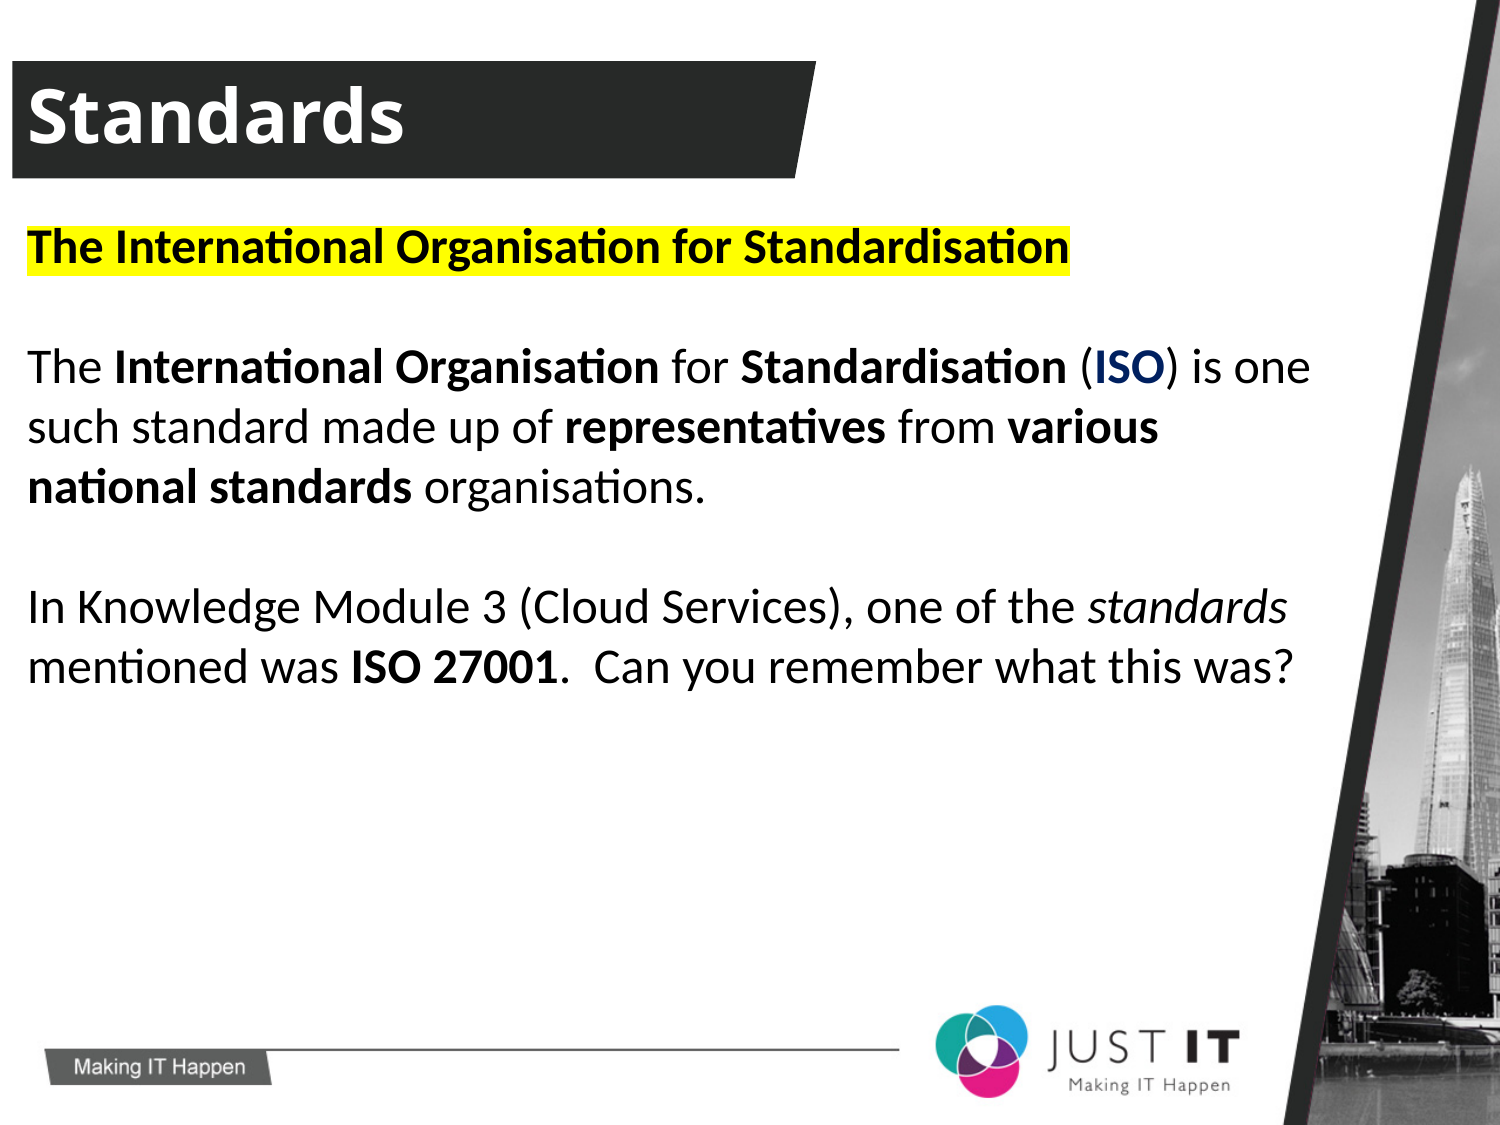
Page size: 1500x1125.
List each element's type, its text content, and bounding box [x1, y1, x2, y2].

text_box The International Organisation for Standardisation The International Organisation for Standardisation (ISO) is one such standard made up of representatives from various national standards organisations. In Knowledge Module 3 (Cloud Services), one of the standards mentioned was ISO 27001. Can you remember what this was? [12, 206, 1336, 701]
picture [0, 0, 1500, 1125]
title Standards [12, 61, 927, 179]
